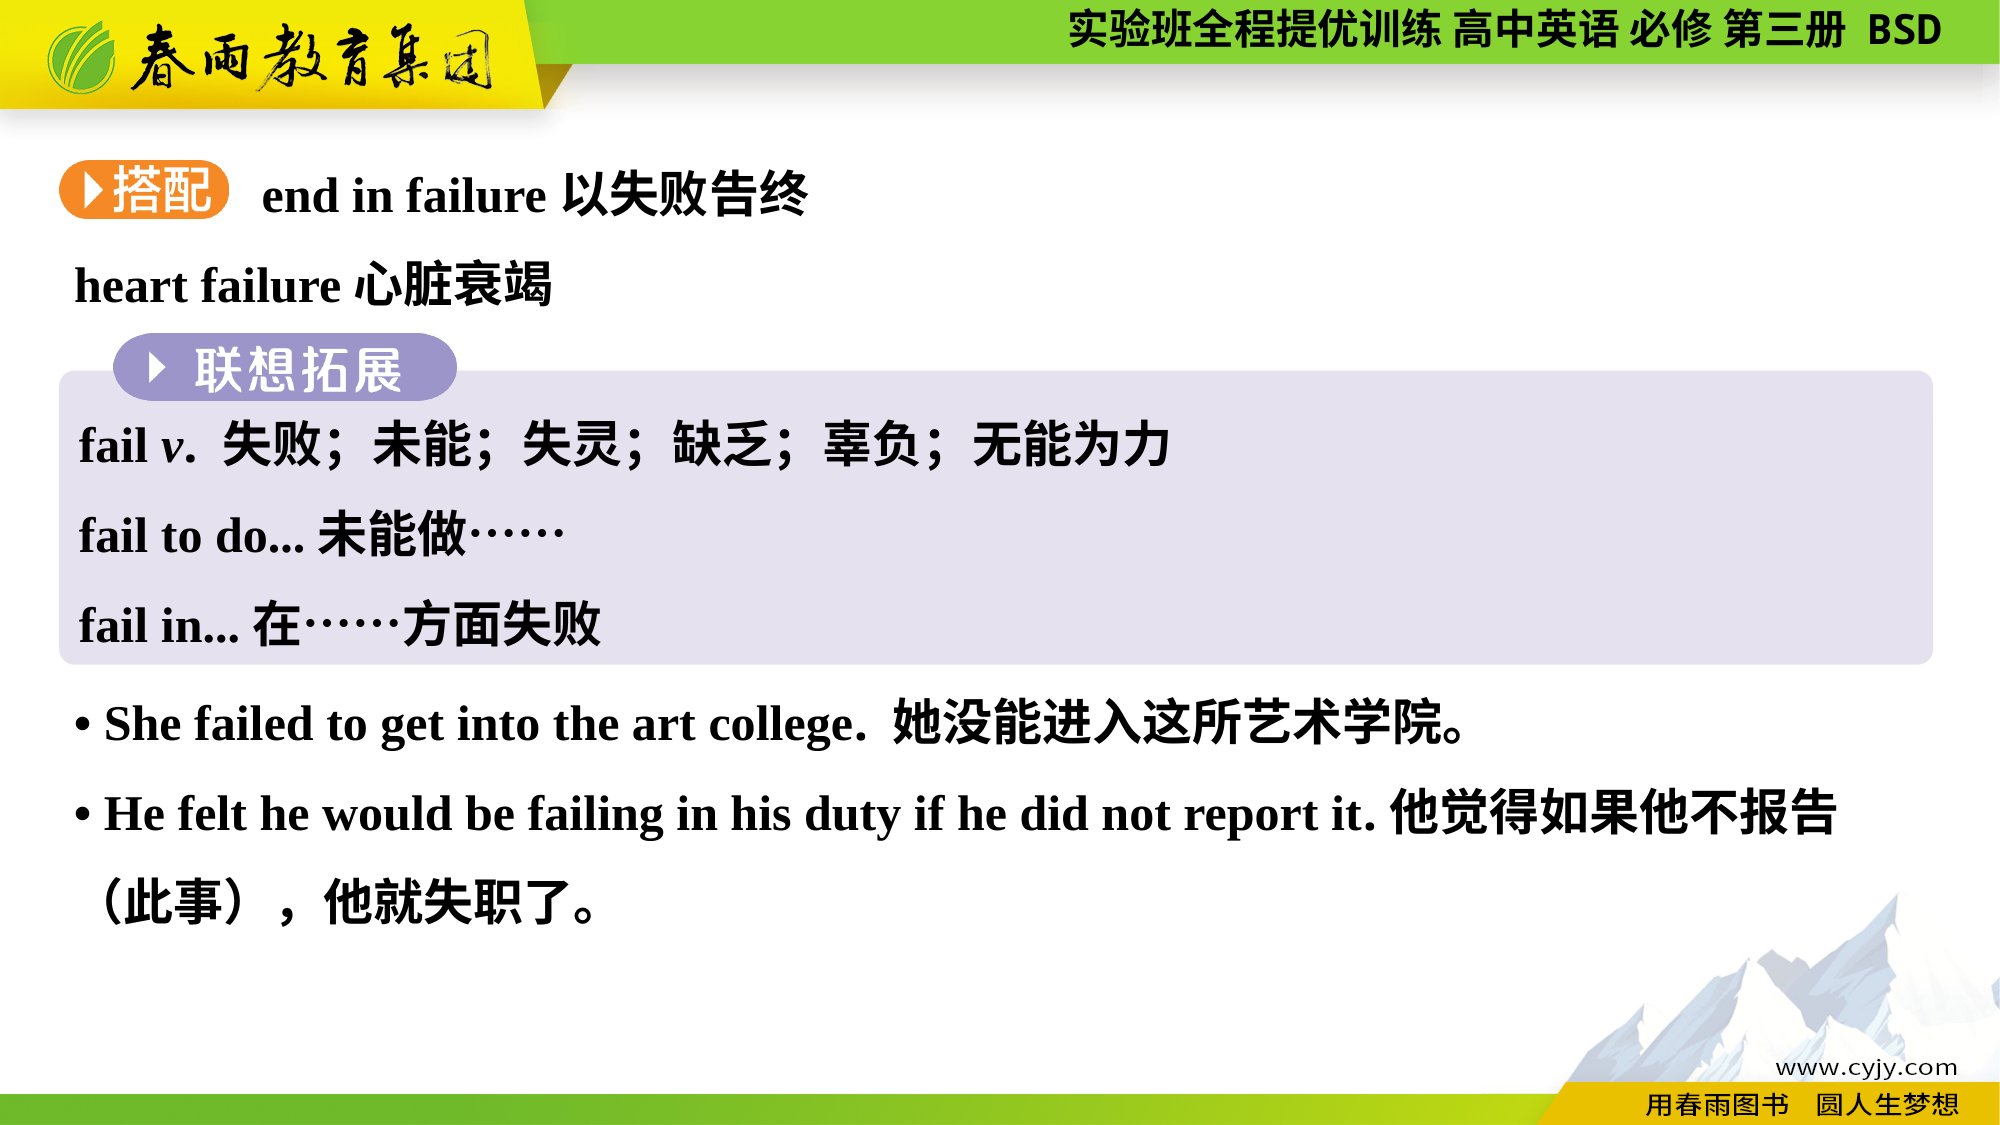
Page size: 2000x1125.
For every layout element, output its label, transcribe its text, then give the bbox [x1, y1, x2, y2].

text_box fail v. 失败；未能；失灵；缺乏；辜负；无能为力 fail to do...未能做…… fail in...在……方面失败 [59, 370, 1934, 652]
text_box • She failed to get into the art college. 她没能进入这所艺术学院。 • He felt he would be failing in his duty if he did not report it.他觉得如果他不报告 （此事），他就失职了。 [59, 652, 1944, 938]
list end in failure以失败告终 heart failure心脏衰竭 [59, 125, 1944, 323]
picture [0, 0, 2000, 1125]
